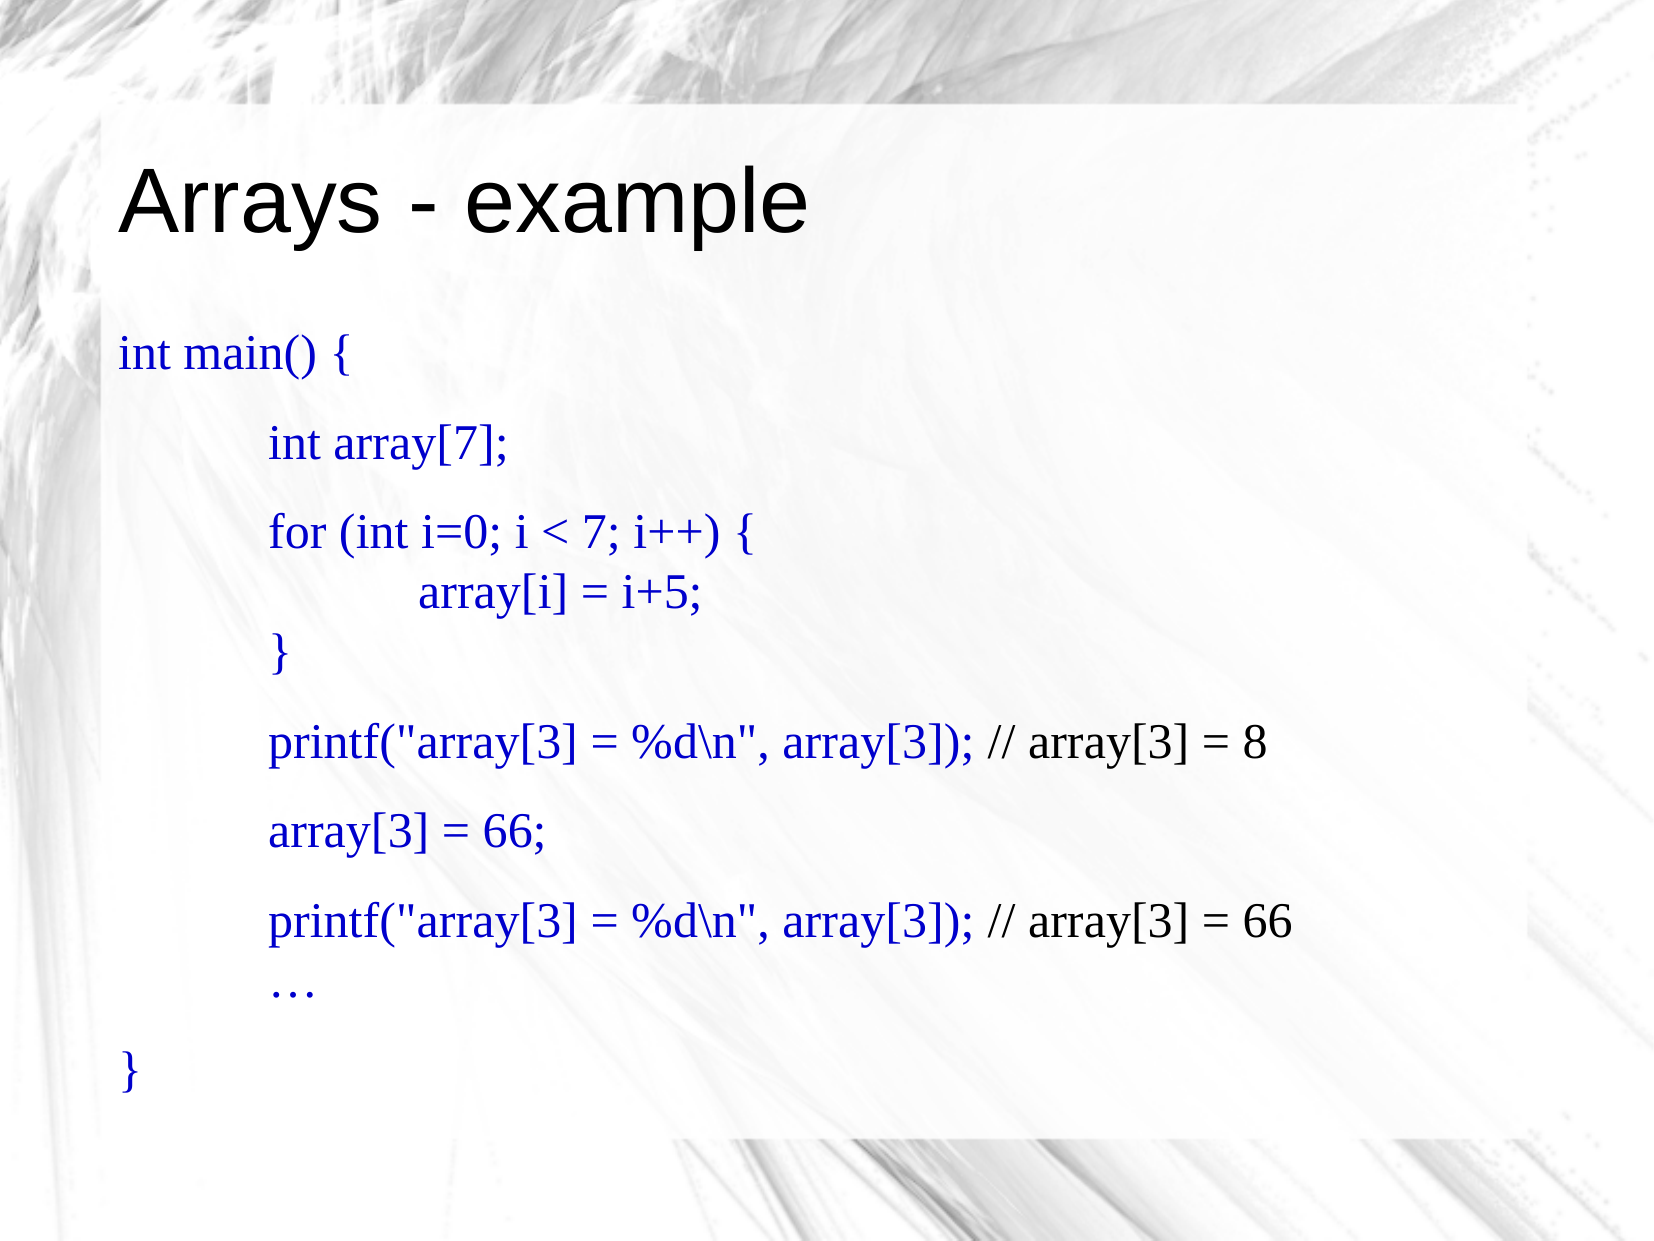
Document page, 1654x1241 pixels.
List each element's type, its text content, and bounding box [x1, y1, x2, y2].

list int main() { int array[7]; for (int i=0; i < 7; i++) { array[i] = i+5; } printf("array[3] = %d\n", array[3]); // array[3] = 8 array[3] = 66; printf("array[3] = %d\n", array[3]); // array[3] = 66 … } [118, 319, 1571, 1109]
title Arrays - example [118, 112, 1506, 281]
picture [0, 0, 1654, 1241]
